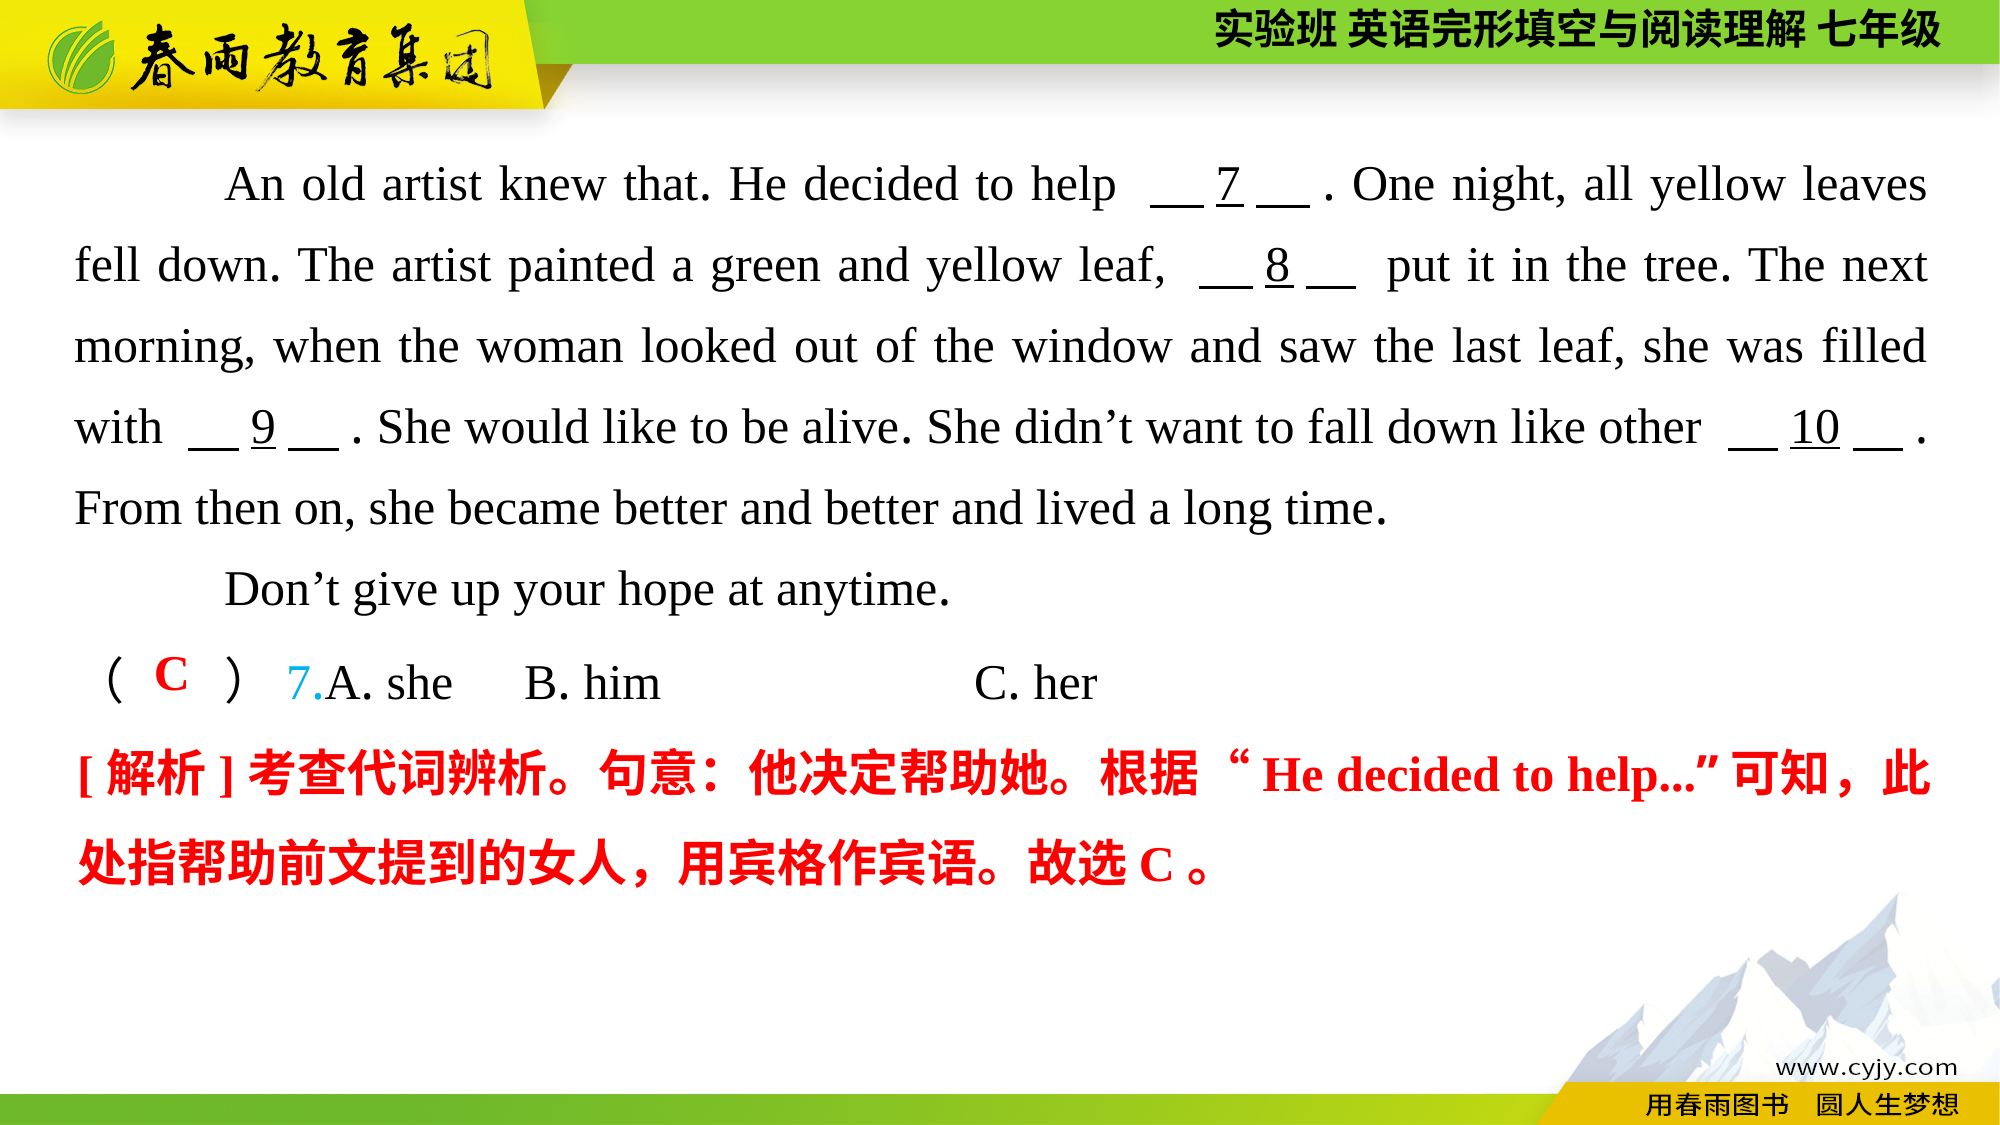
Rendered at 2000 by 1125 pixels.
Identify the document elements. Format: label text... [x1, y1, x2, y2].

picture [0, 0, 2000, 1125]
text_box （ ）7.A. she B. him C. her [59, 612, 1944, 718]
text_box C [138, 633, 205, 708]
text_box [解析]考查代词辨析。句意：他决定帮助她。根据“He decided to help...”可知，此处指帮助前文提到的女人，用宾格作宾语。故选C。 [62, 704, 1947, 900]
list An old artist knew that. He decided to help 7 . One night, all yellow leaves fell down. The artist painted a green and yellow leaf, 8 put it in the tree. The next morning, when the woman looked out of the window and saw the last leaf, she was filled with 9 . She would like to be alive. She didn’t want to fall down like other 10 . From then on, she became better and better and lived a long time. Don’t give up your hope at anytime. [59, 122, 1944, 612]
